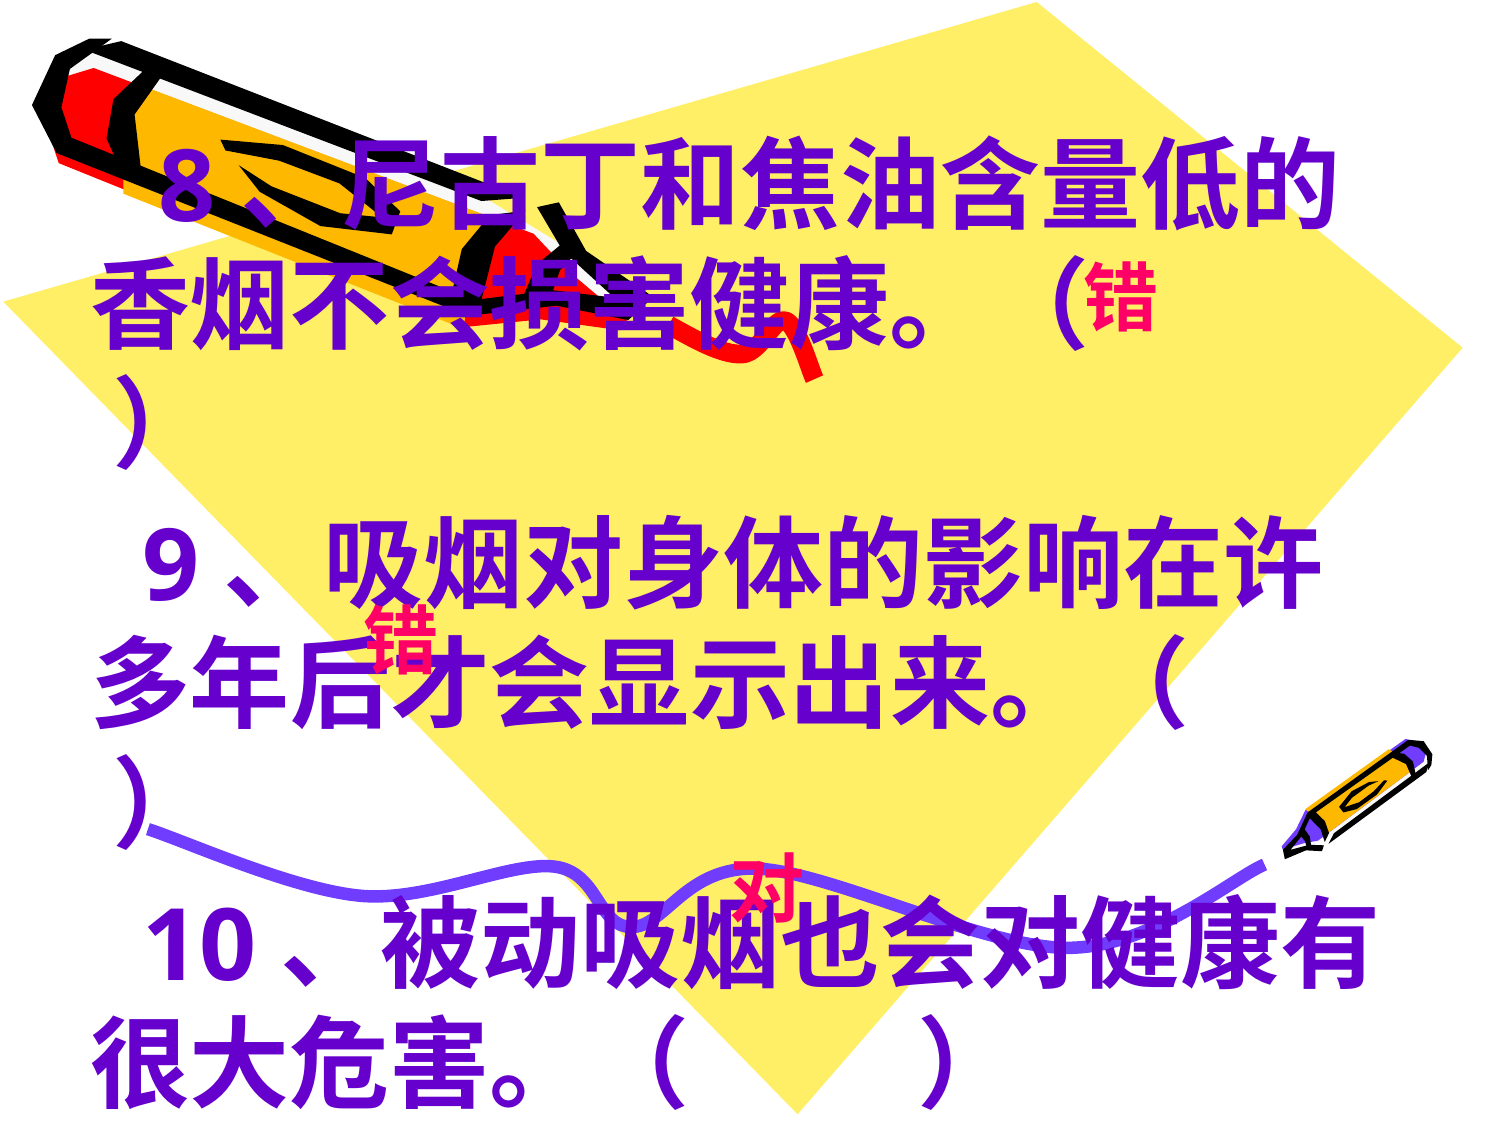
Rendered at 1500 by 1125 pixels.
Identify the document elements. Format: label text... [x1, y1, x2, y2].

subtitle 8、尼古丁和焦油含量低的香烟不会损害健康。（ ） 9、吸烟对身体的影响在许多年后才会显示出来。（ ） 10、被动吸烟也会对健康有很大危害。（ ） [74, 113, 1426, 1014]
text_box 错 [1069, 243, 1182, 349]
text_box 错 [348, 586, 461, 691]
text_box 对 [714, 834, 840, 939]
